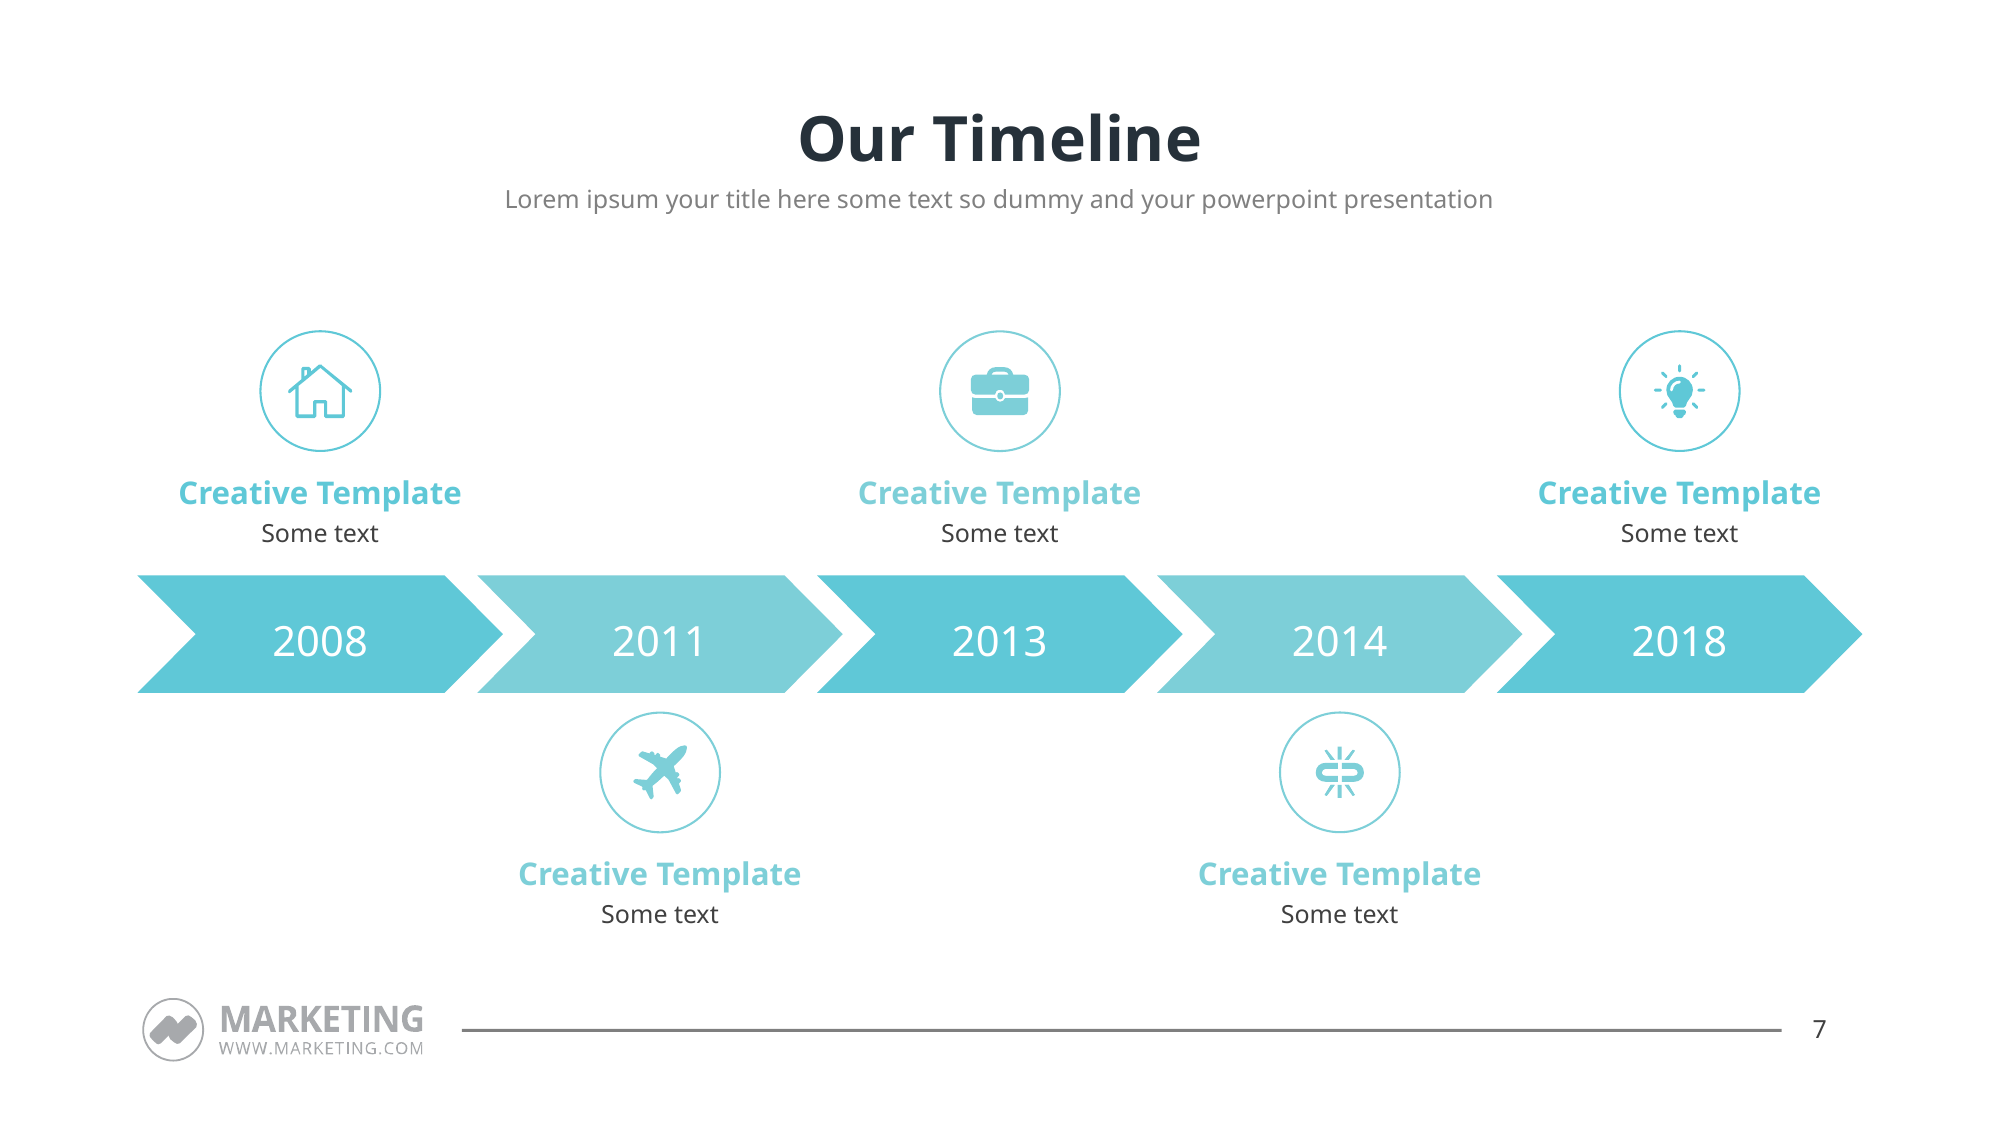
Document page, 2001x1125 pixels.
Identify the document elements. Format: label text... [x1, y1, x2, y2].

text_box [1315, 746, 1364, 798]
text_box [817, 575, 1156, 693]
text_box [1278, 711, 1401, 834]
text_box Creative Template [1437, 465, 1922, 519]
text_box Creative Template [163, 465, 478, 519]
text_box [259, 330, 382, 452]
slide_number 7 [1781, 992, 1858, 1069]
text_box Some text [1226, 891, 1453, 937]
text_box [1156, 575, 1496, 693]
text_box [137, 575, 477, 693]
text_box [599, 711, 722, 834]
text_box Creative Template [1182, 847, 1497, 900]
title Our Timeline [137, 100, 1863, 179]
list Lorem ipsum your title here some text so dummy and your powerpoint presentation [137, 179, 1863, 226]
text_box Some text [1556, 510, 1804, 555]
text_box [1618, 330, 1741, 452]
text_box [939, 330, 1061, 453]
text_box Some text [235, 510, 405, 555]
text_box Some text [915, 510, 1085, 555]
text_box Creative Template [842, 465, 1157, 519]
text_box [477, 575, 817, 693]
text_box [1496, 575, 1863, 693]
text_box Some text [545, 891, 775, 937]
text_box Creative Template [477, 847, 843, 900]
